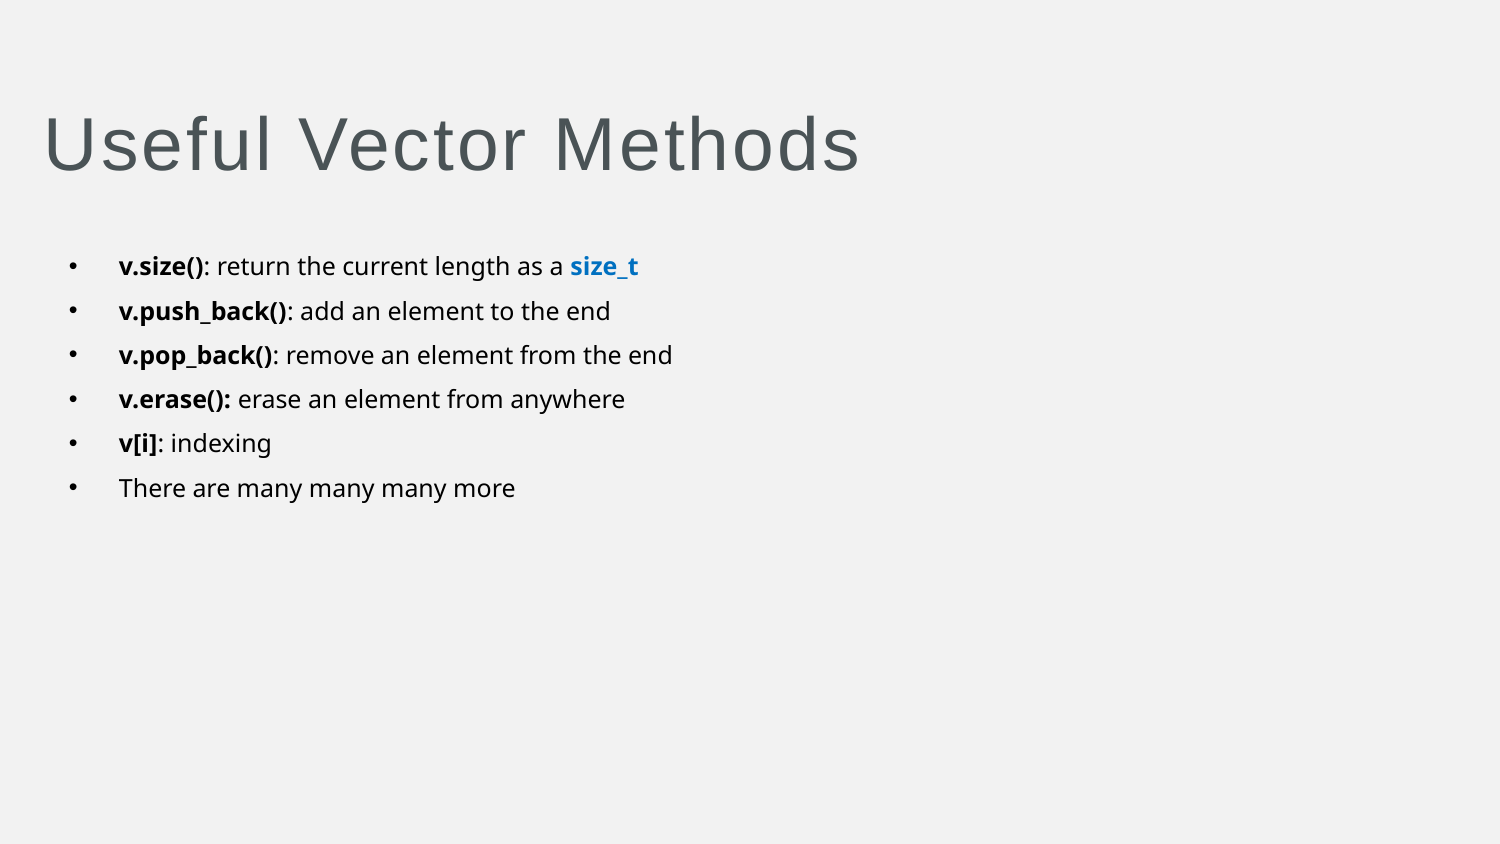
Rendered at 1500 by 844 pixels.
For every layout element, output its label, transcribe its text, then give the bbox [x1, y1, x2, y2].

title Useful Vector Methods [31, 83, 1468, 199]
list v.size(): return the current length as a size_t v.push_back(): add an element to the end v.pop_back(): remove an element from the end v.erase(): erase an element from anywhere v[i]: indexing There are many many many more [34, 234, 912, 708]
